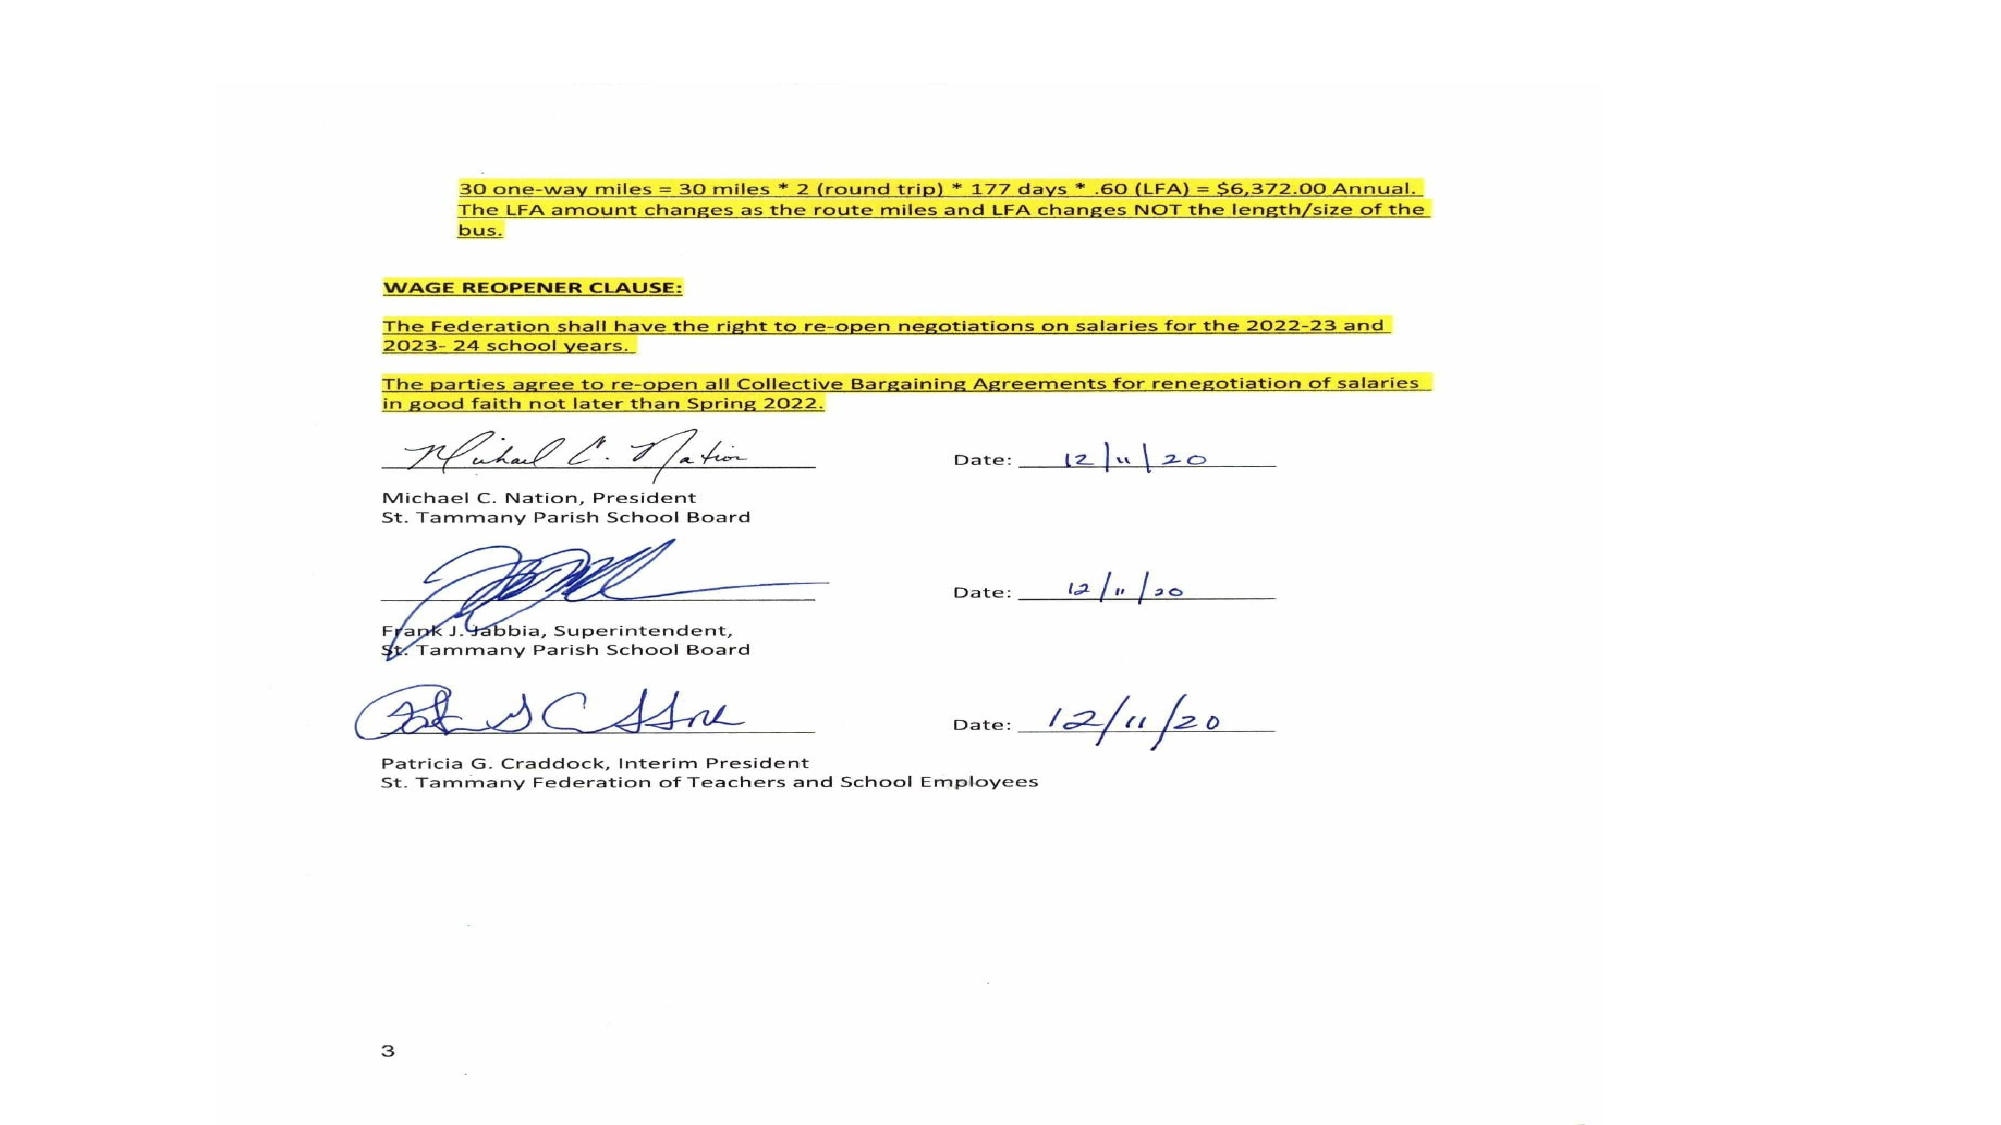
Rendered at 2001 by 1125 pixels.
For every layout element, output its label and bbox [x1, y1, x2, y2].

picture [214, 83, 1604, 1125]
